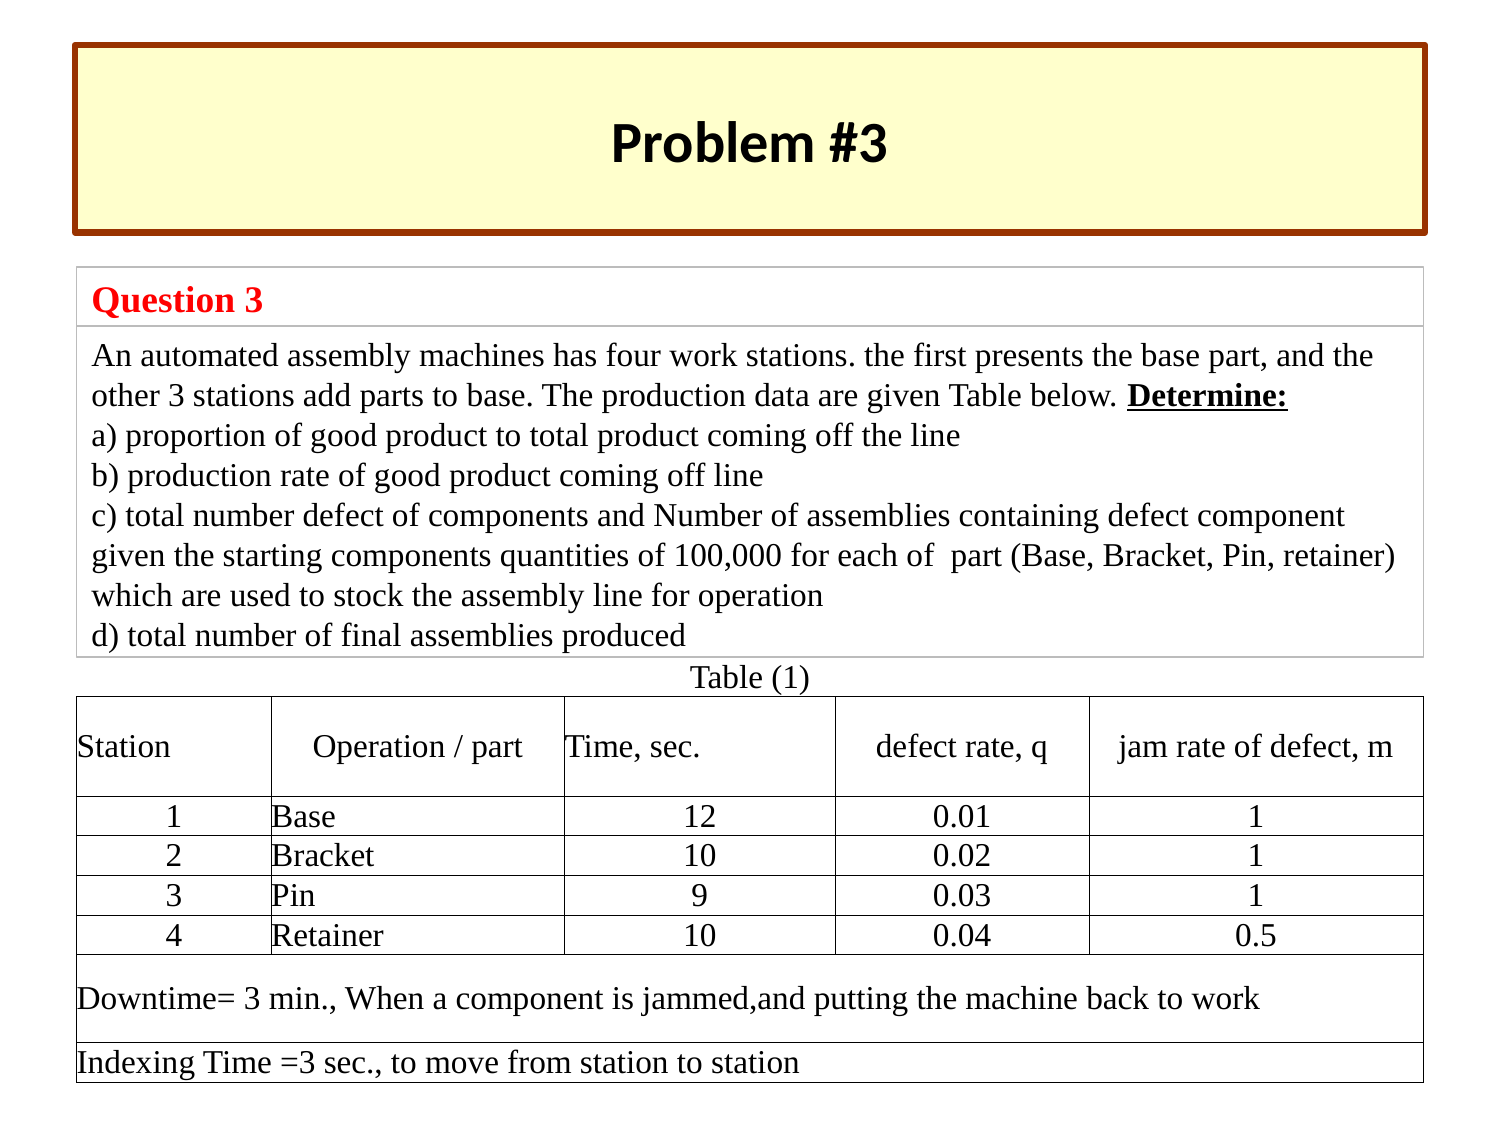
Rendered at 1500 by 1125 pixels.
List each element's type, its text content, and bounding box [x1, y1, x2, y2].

text_box An automated assembly machines has four work stations. the first presents the base part, and the other 3 stations add parts to base. The production data are given Table below. Determine: a) proportion of good product to total product coming off the line b) production rate of good product coming off line c) total number defect of components and Number of assemblies containing defect component given the starting components quantities of 100,000 for each of part (Base, Bracket, Pin, retainer) which are used to stock the assembly line for operation d) total number of final assemblies produced [76, 326, 1424, 657]
table_cell defect rate, q [836, 697, 1089, 796]
table_cell Operation / part [272, 697, 564, 796]
table_cell 2 [77, 836, 271, 875]
table_cell 1 [1090, 797, 1423, 835]
table_cell 0.5 [1090, 916, 1423, 954]
text_box Question 3 [76, 267, 1424, 326]
table_cell 4 [77, 916, 271, 954]
table_cell 3 [77, 876, 271, 915]
table_cell 0.01 [836, 797, 1089, 835]
table_header Table (1) [77, 657, 1423, 696]
table_cell 10 [565, 916, 835, 954]
table_cell Base [272, 797, 564, 835]
table_cell Downtime= 3 min., When a component is jammed,and putting the machine back to work [77, 955, 1423, 1042]
table_cell 9 [565, 876, 835, 915]
table_cell Station [77, 697, 271, 796]
title Problem #3 [75, 45, 1425, 233]
table_cell Time, sec. [565, 697, 835, 796]
table_cell Indexing Time =3 sec., to move from station to station [77, 1043, 1423, 1082]
table_cell 10 [565, 836, 835, 875]
table_cell Retainer [272, 916, 564, 954]
table_cell 0.03 [836, 876, 1089, 915]
table_cell 1 [77, 797, 271, 835]
table_cell Bracket [272, 836, 564, 875]
table_cell 0.04 [836, 916, 1089, 954]
table_cell Pin [272, 876, 564, 915]
table_cell 1 [1090, 836, 1423, 875]
table_cell 1 [1090, 876, 1423, 915]
table_cell jam rate of defect, m [1090, 697, 1423, 796]
table_cell 0.02 [836, 836, 1089, 875]
table_cell 12 [565, 797, 835, 835]
